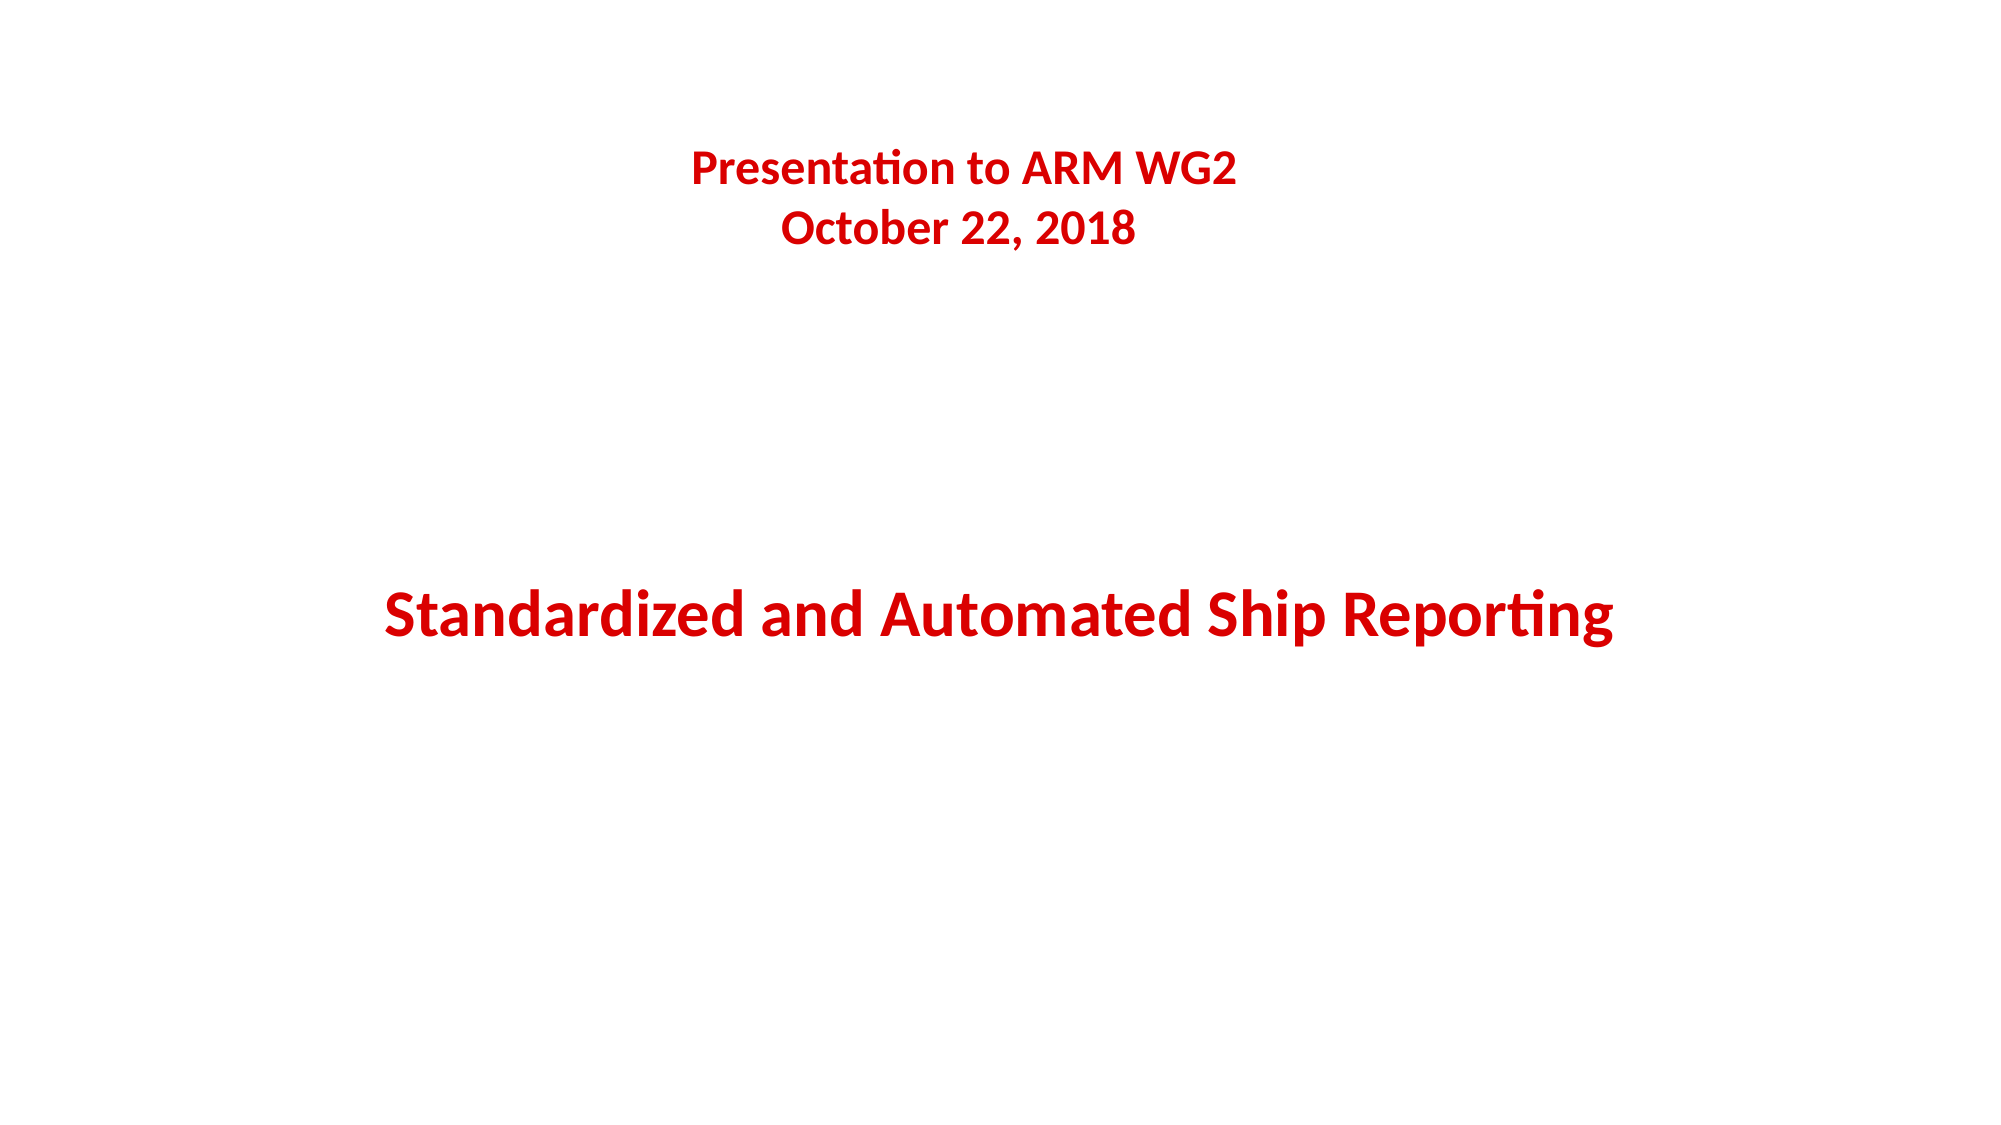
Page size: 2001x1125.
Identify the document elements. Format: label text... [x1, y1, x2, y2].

text_box Presentation to ARM WG2 October 22, 2018 [356, 126, 1572, 262]
text_box Standardized and Automated Ship Reporting [81, 562, 1918, 658]
